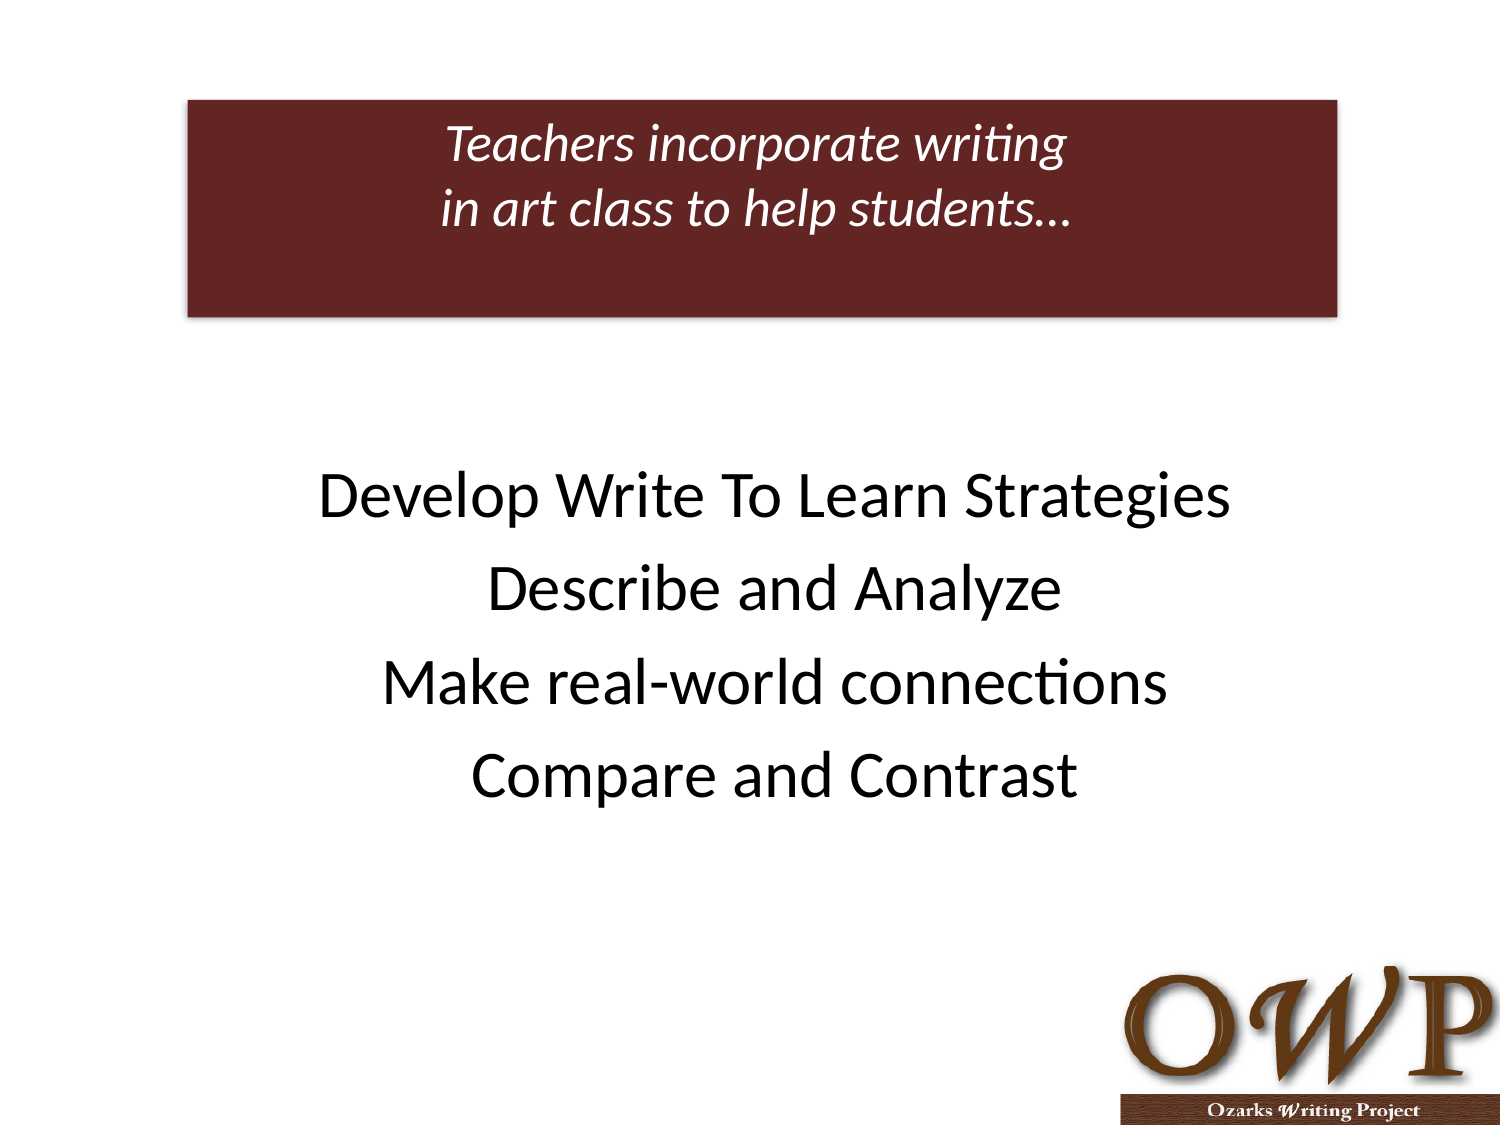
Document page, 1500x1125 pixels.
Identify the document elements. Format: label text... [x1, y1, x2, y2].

picture [1120, 957, 1500, 1125]
title Teachers incorporate writing in art class to help students… [187, 99, 1338, 318]
list Develop Write To Learn Strategies Describe and Analyze Make real-world connections Compare and Contrast [99, 350, 1450, 1000]
